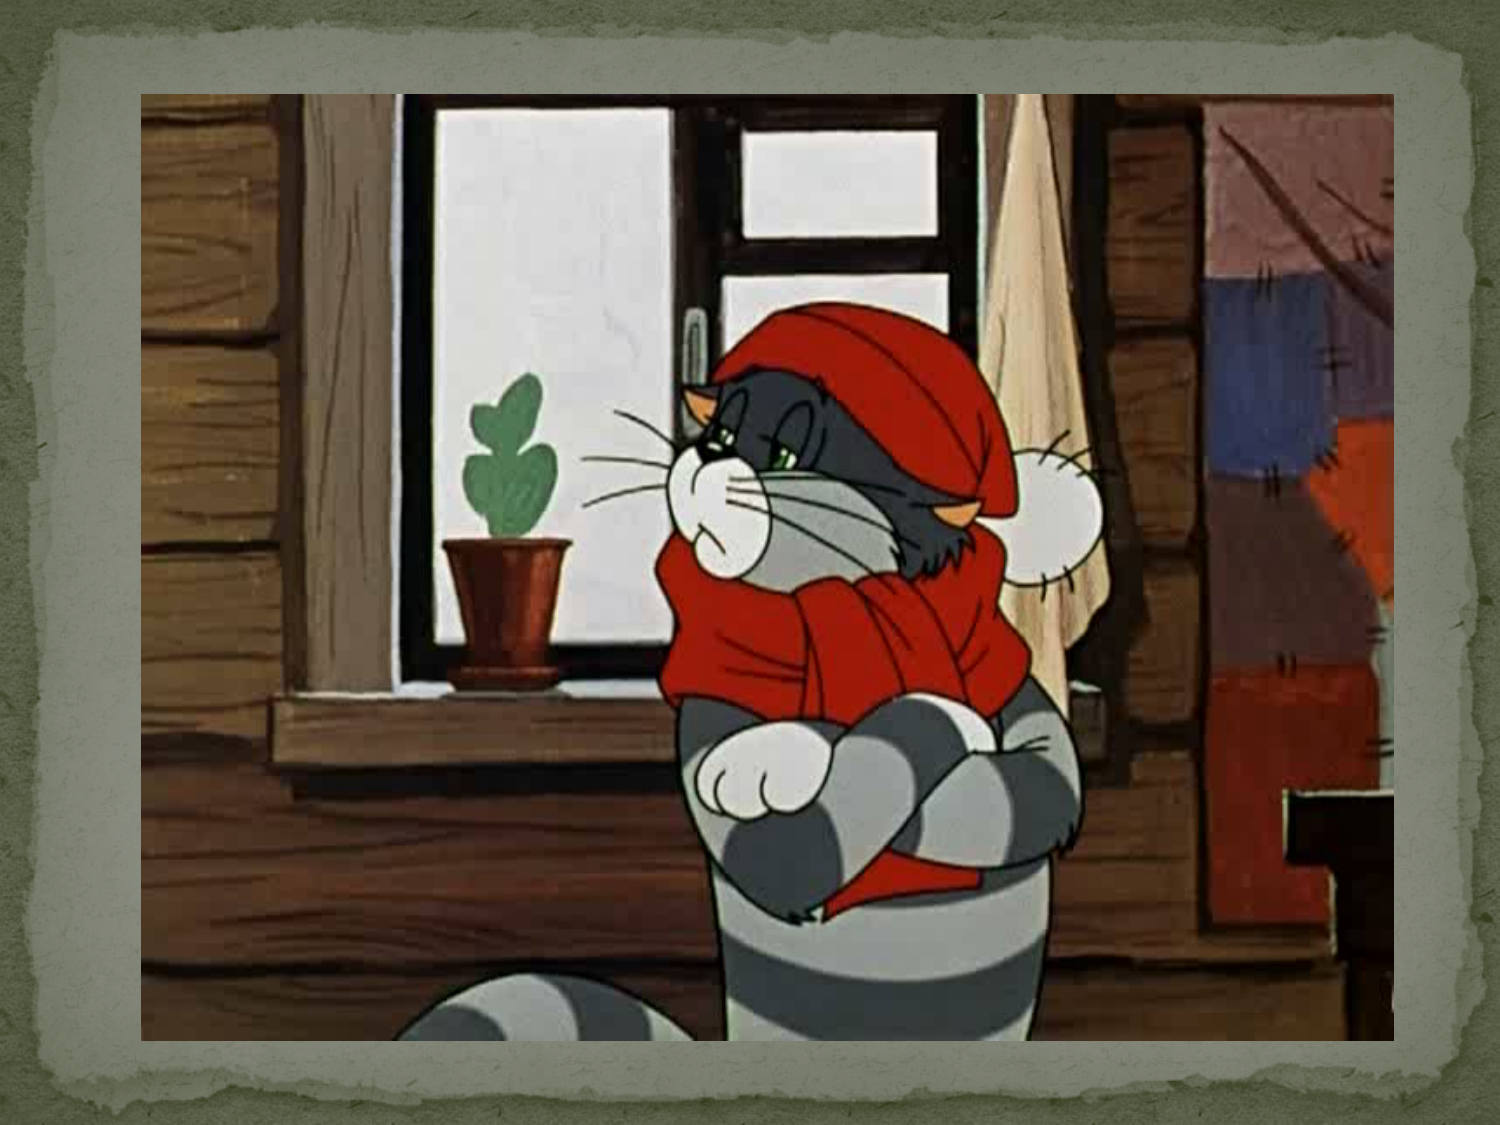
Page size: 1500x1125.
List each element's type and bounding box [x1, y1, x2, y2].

list [144, 97, 1392, 1039]
